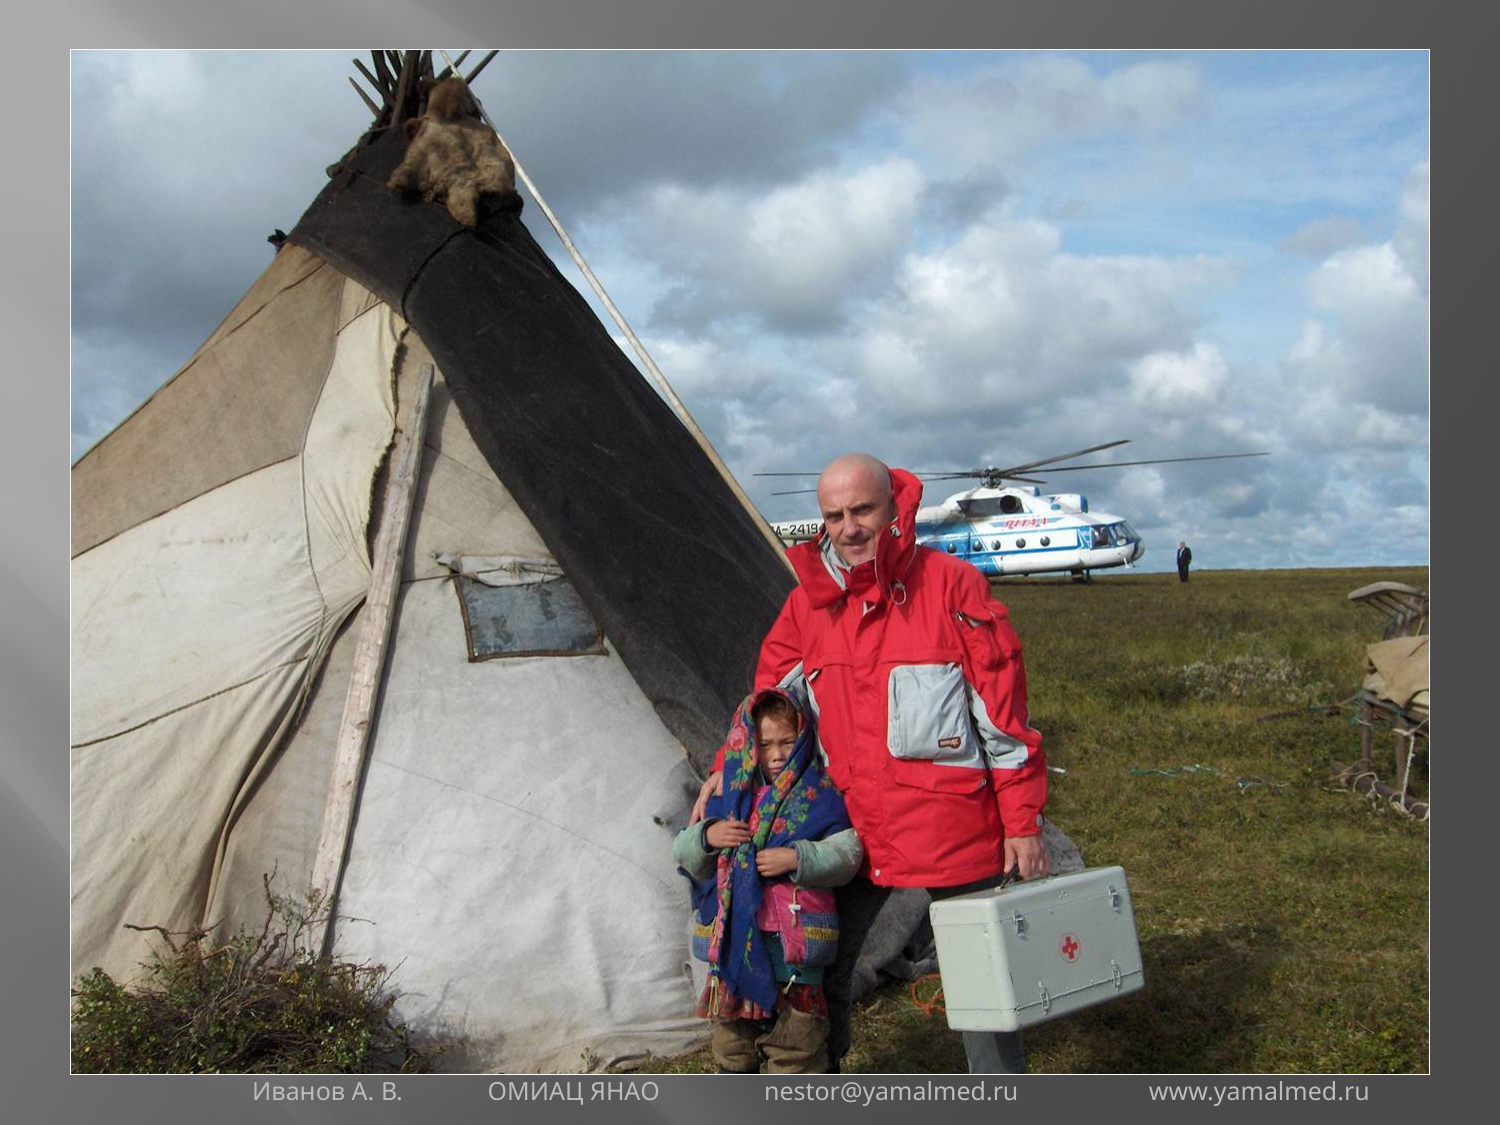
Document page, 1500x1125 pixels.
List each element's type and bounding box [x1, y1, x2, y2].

picture [69, 49, 1431, 1076]
